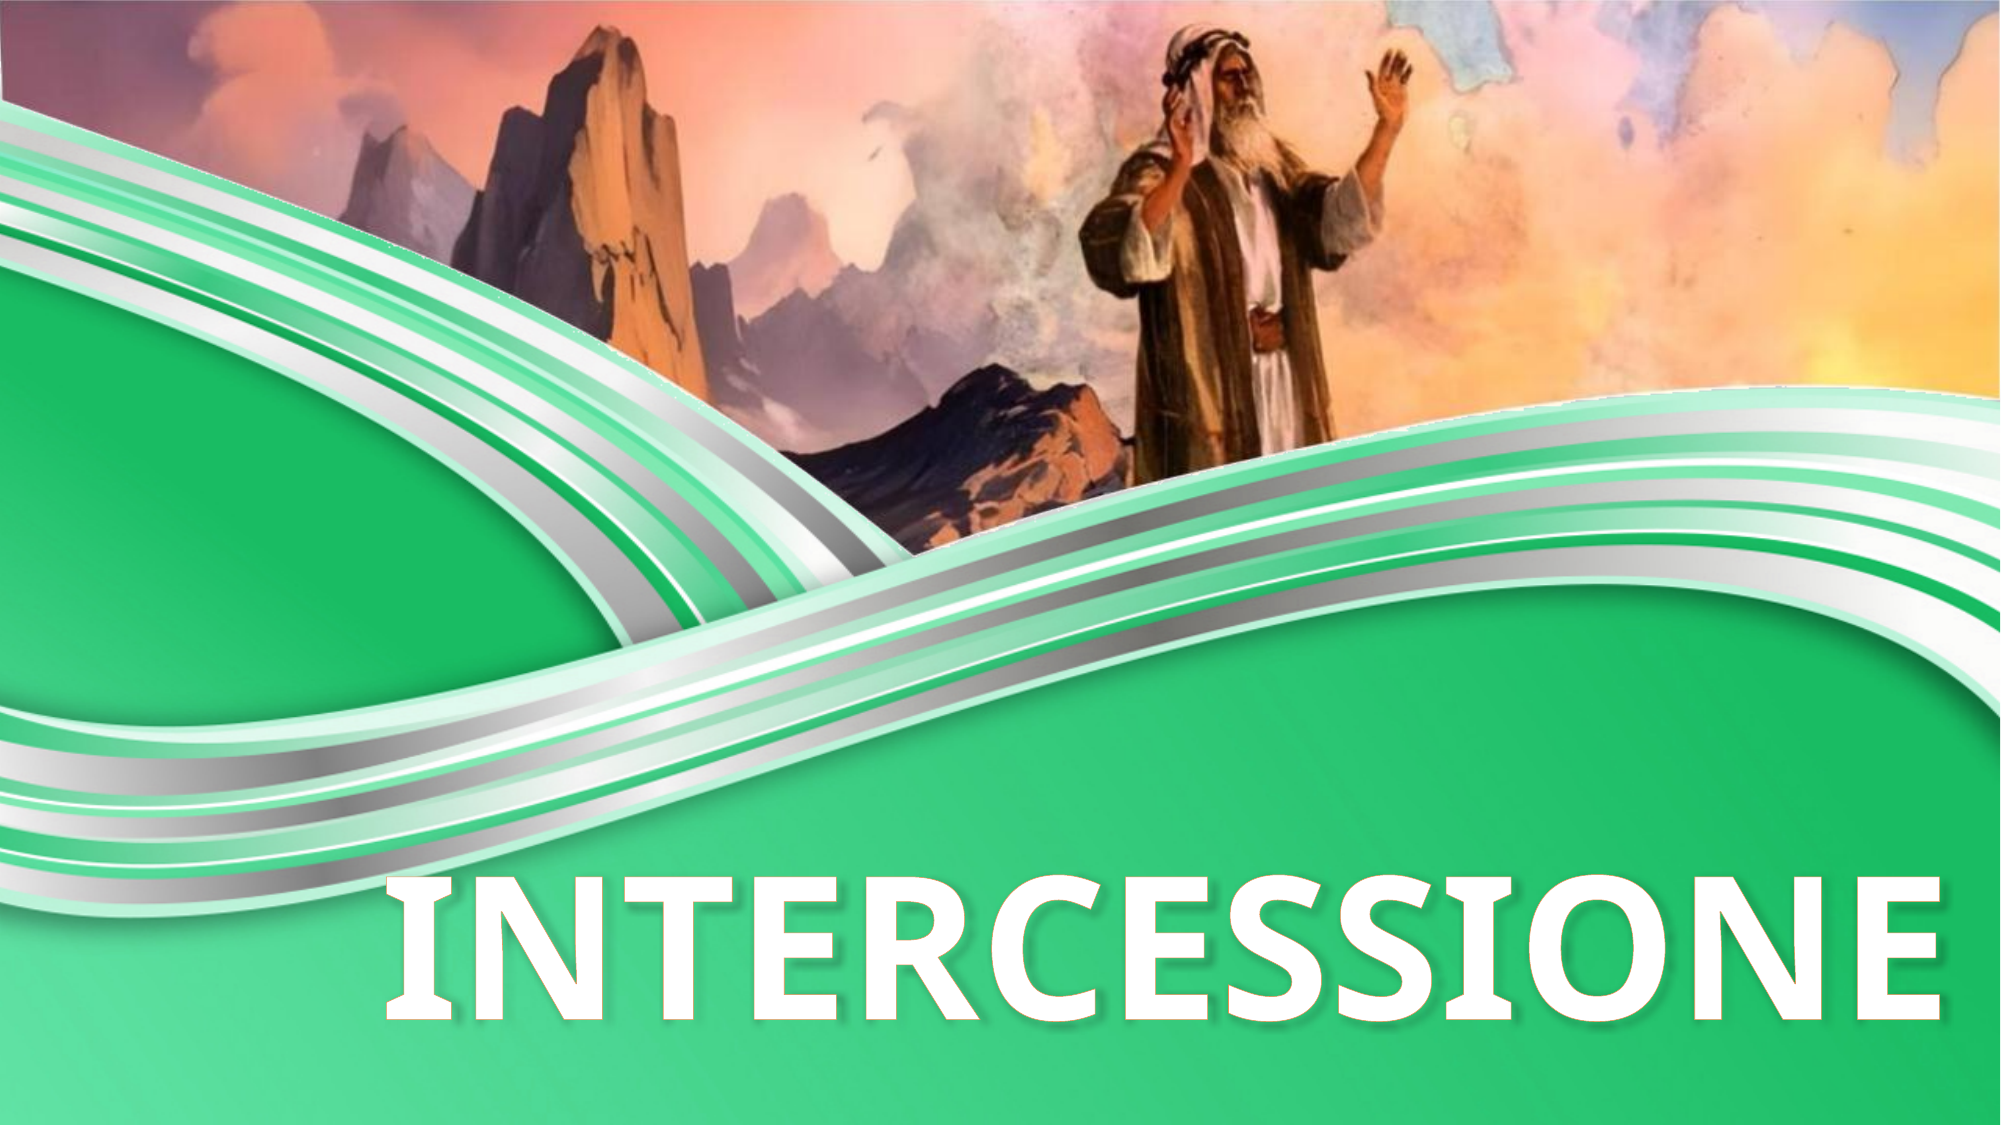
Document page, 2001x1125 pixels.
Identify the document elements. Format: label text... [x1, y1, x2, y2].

text_box INTERCESSIONE [359, 812, 1967, 1067]
picture [0, 0, 2001, 1125]
